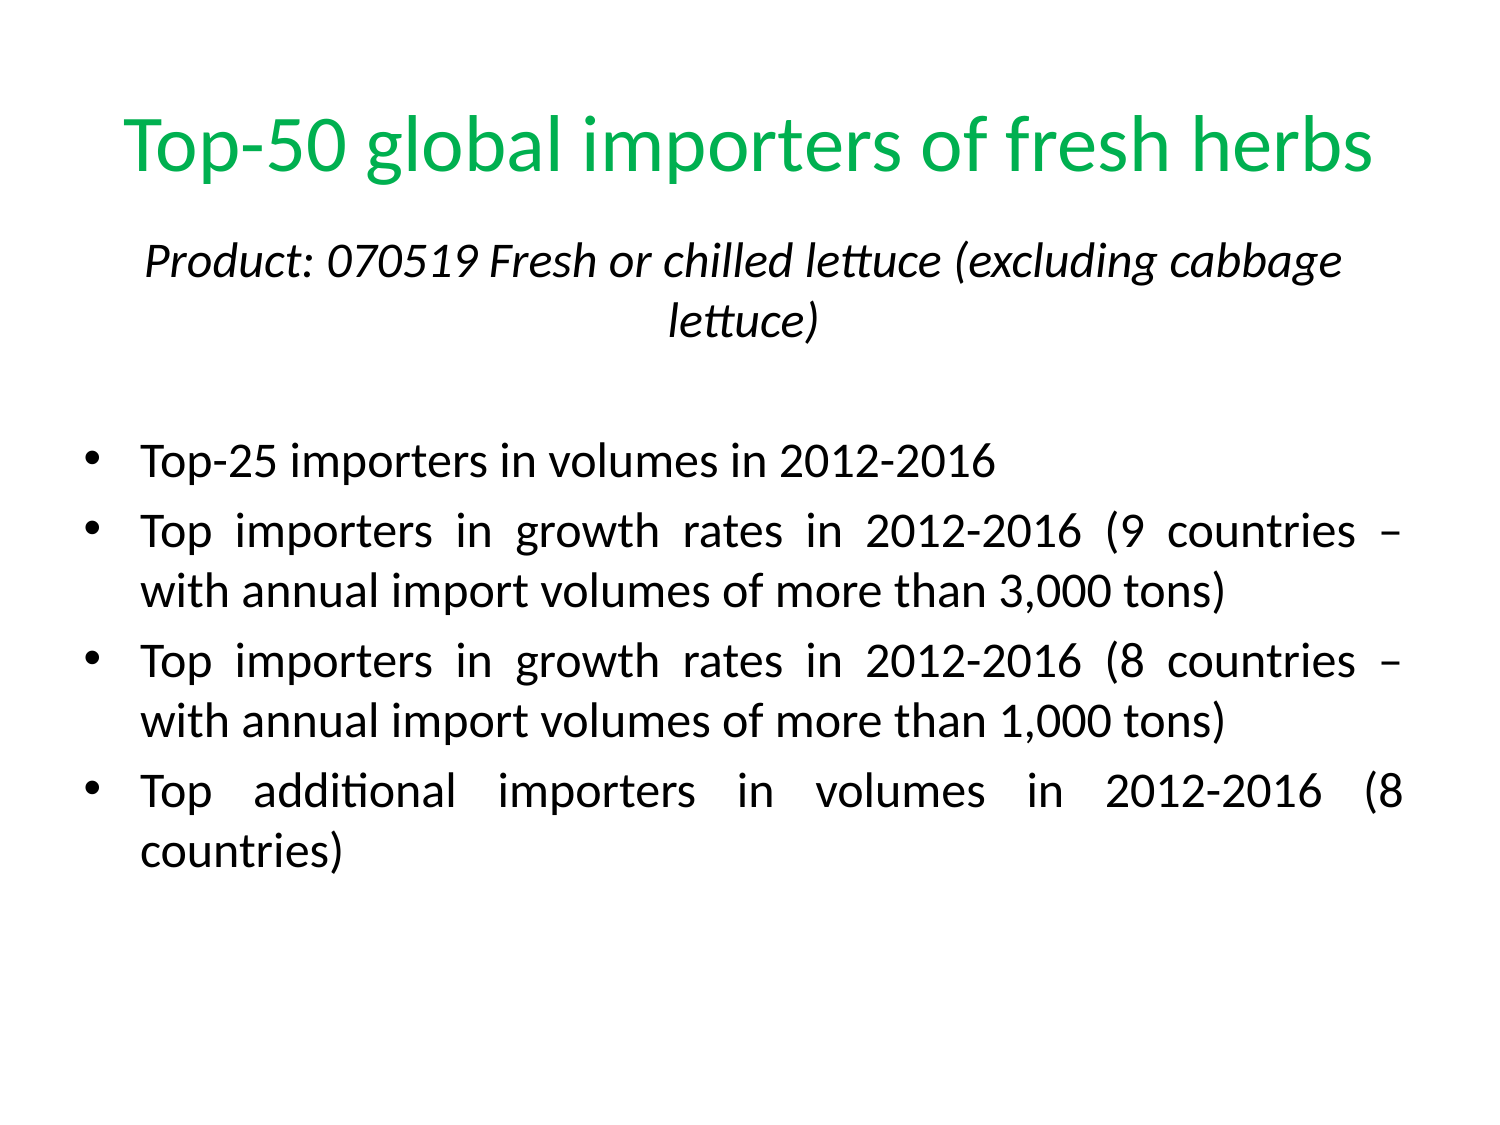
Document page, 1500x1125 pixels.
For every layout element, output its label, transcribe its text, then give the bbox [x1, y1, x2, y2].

list Product: 070519 Fresh or chilled lettuce (excluding cabbage lettuce) Top-25 importers in volumes in 2012-2016 Top importers in growth rates in 2012-2016 (9 countries – with annual import volumes of more than 3,000 tons) Top importers in growth rates in 2012-2016 (8 countries – with annual import volumes of more than 1,000 tons) Top additional importers in volumes in 2012-2016 (8 countries) [68, 219, 1419, 963]
title Top-50 global importers of fresh herbs [75, 45, 1425, 233]
